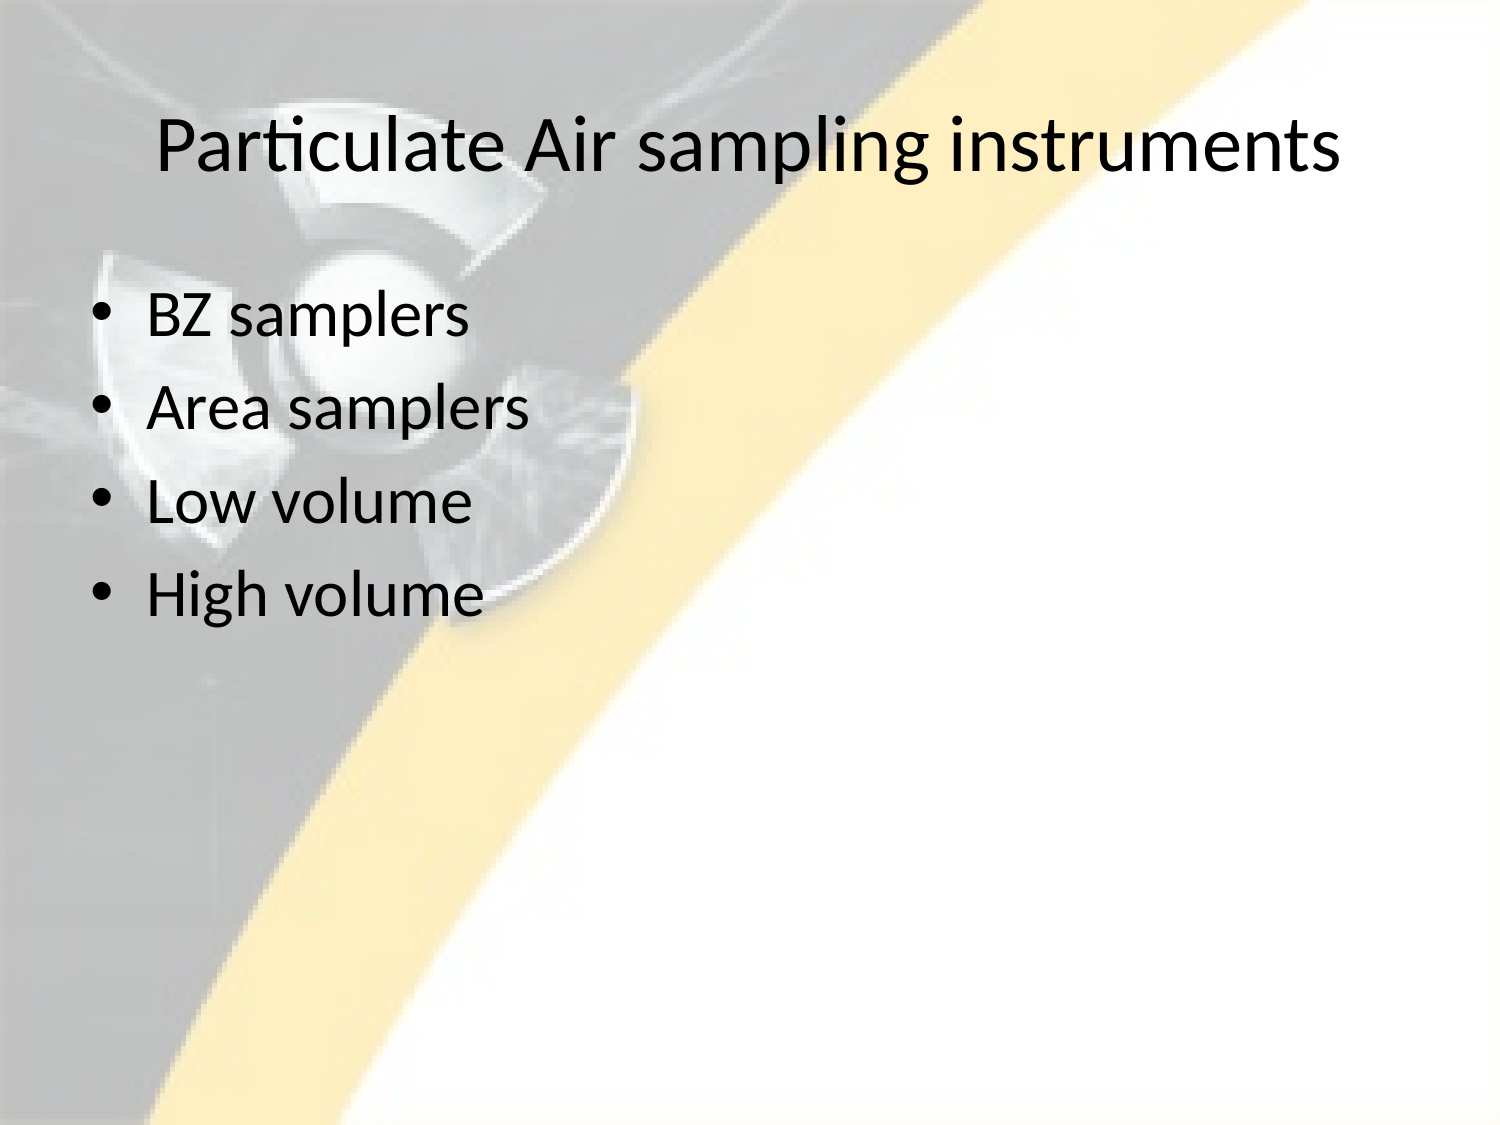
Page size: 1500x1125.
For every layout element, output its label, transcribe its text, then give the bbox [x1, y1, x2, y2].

title Particulate Air sampling instruments [75, 45, 1425, 233]
list BZ samplers Area samplers Low volume High volume [75, 262, 1425, 1005]
